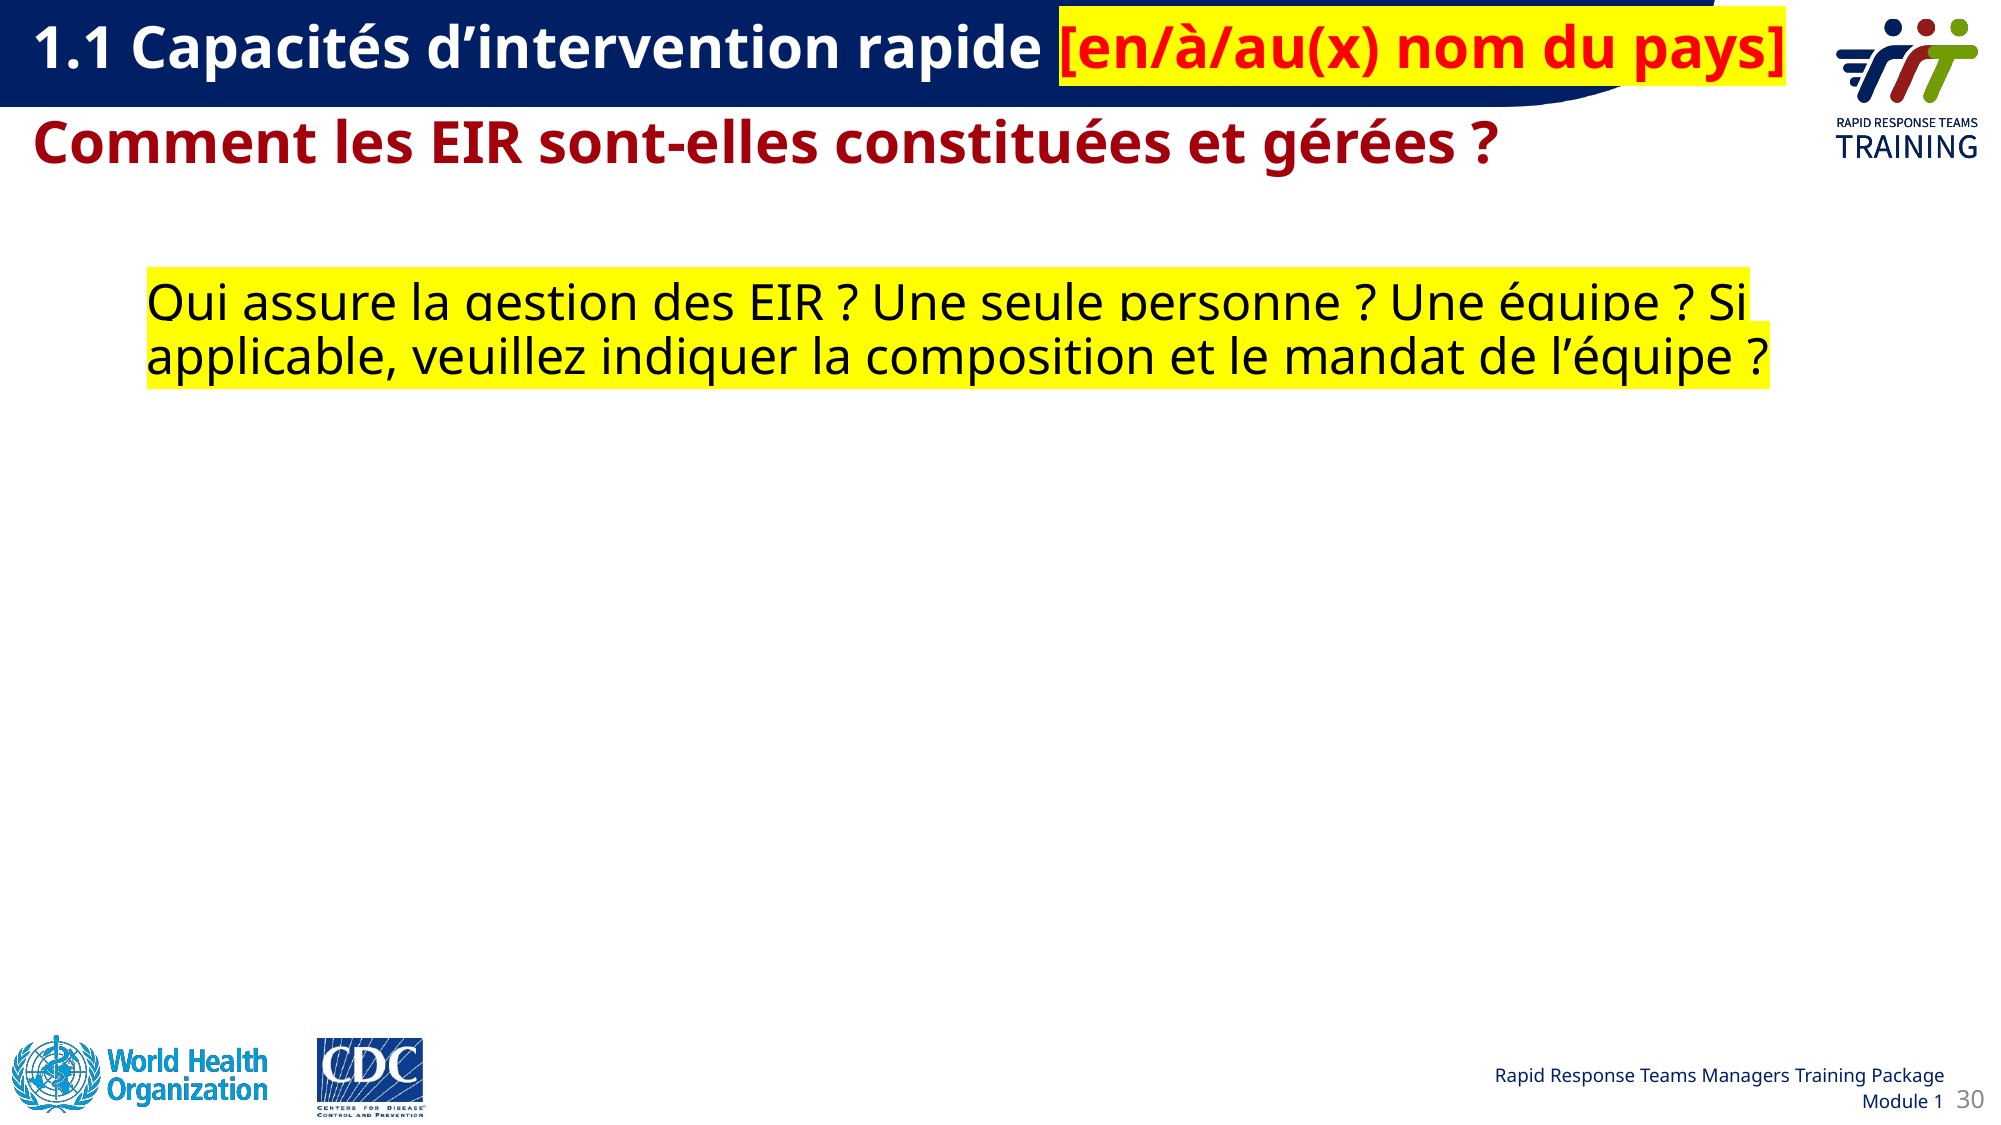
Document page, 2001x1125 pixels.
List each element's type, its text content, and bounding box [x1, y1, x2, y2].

picture [12, 1083, 48, 1113]
picture [40, 1062, 47, 1070]
picture [34, 1054, 43, 1078]
text_box 1.1 Capacités d’intervention rapide [en/à/au(x) nom du pays] [25, 10, 1798, 113]
list Qui assure la gestion des EIR ? Une seule personne ? Une équipe ? Si applicable, veuillez indiquer la composition et le mandat de lʼéquipe ? [138, 269, 1860, 988]
picture [0, 0, 1717, 107]
picture [30, 1083, 37, 1091]
picture [24, 1054, 36, 1087]
picture [22, 1062, 26, 1077]
picture [1835, 19, 1978, 167]
list Comment les EIR sont-elles constituées et gérées ? [24, 105, 1537, 209]
picture [50, 1108, 62, 1113]
picture [12, 1035, 54, 1068]
picture [46, 1056, 54, 1062]
picture [59, 1035, 267, 1113]
text_box 30 [1557, 1075, 1993, 1121]
picture [36, 1088, 78, 1105]
picture [71, 1053, 90, 1091]
picture [317, 1038, 426, 1117]
